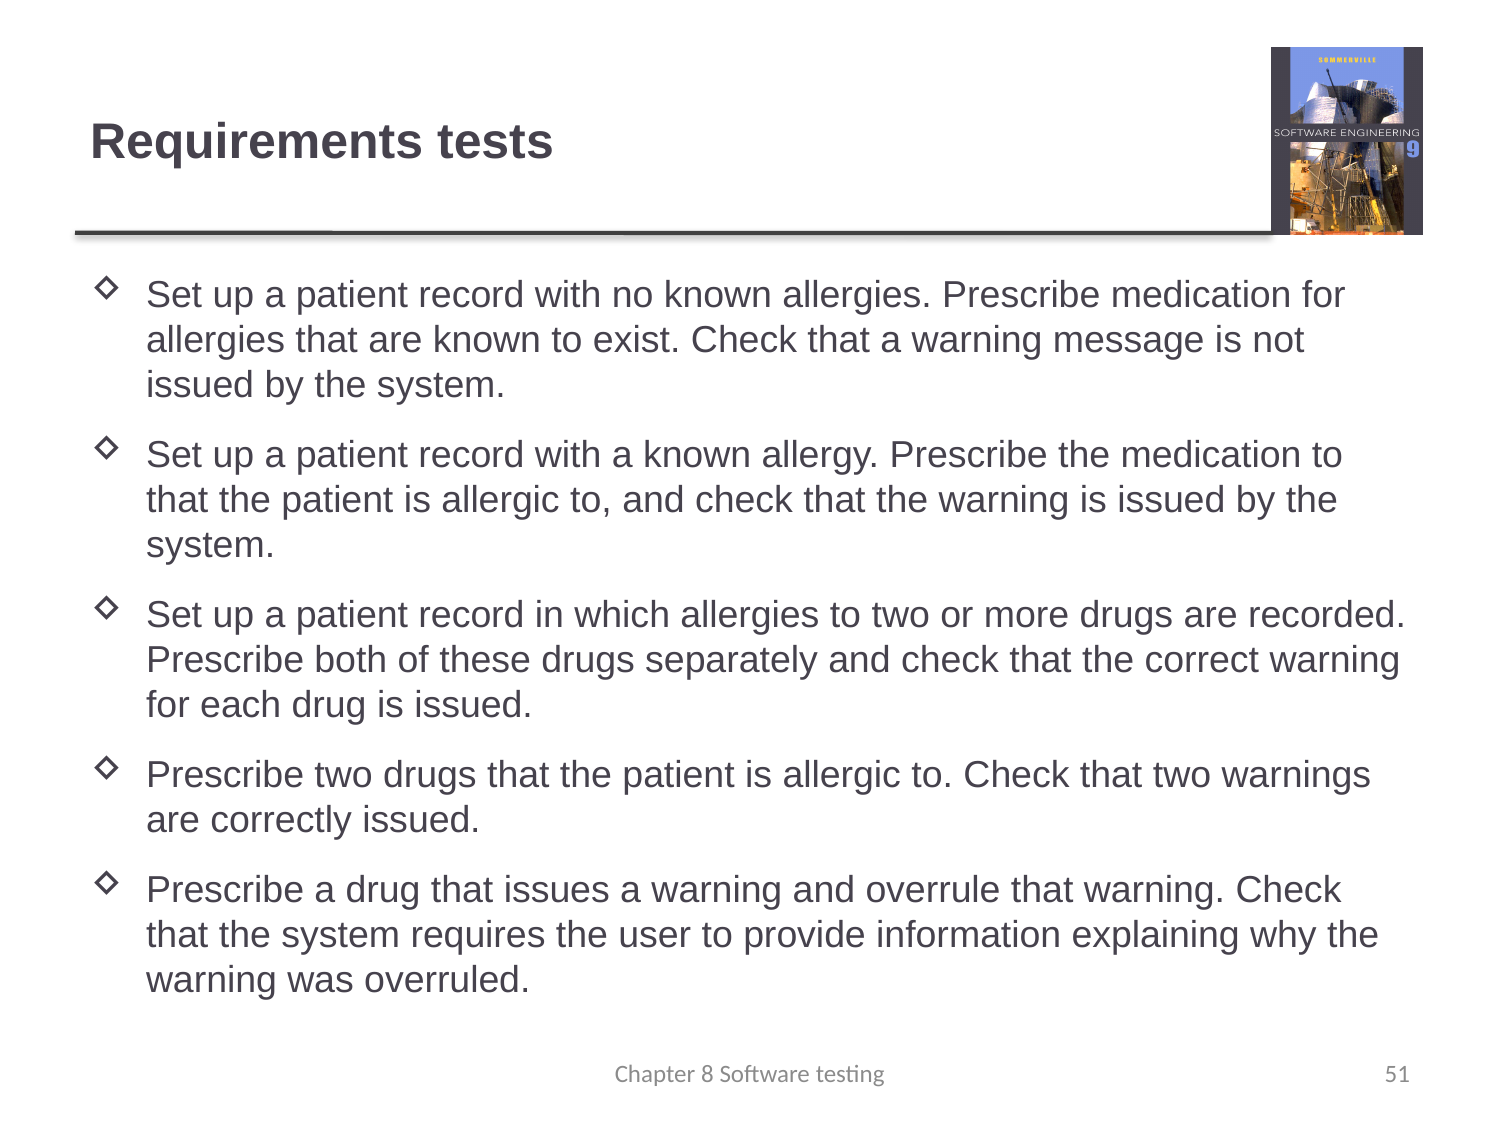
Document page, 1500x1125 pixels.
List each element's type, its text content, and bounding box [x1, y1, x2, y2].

slide_number 51 [1074, 1042, 1425, 1103]
picture [1272, 47, 1423, 235]
title Requirements tests [74, 44, 1272, 233]
footer Chapter 8 Software testing [512, 1042, 988, 1103]
list Set up a patient record with no known allergies. Prescribe medication for allergies that are known to exist. Check that a warning message is not issued by the system. Set up a patient record with a known allergy. Prescribe the medication to that the patient is allergic to, and check that the warning is issued by the system. Set up a patient record in which allergies to two or more drugs are recorded. Prescribe both of these drugs separately and check that the correct warning for each drug is issued. Prescribe two drugs that the patient is allergic to. Check that two warnings are correctly issued. Prescribe a drug that issues a warning and overrule that warning. Check that the system requires the user to provide information explaining why the warning was overruled. [75, 262, 1425, 1005]
